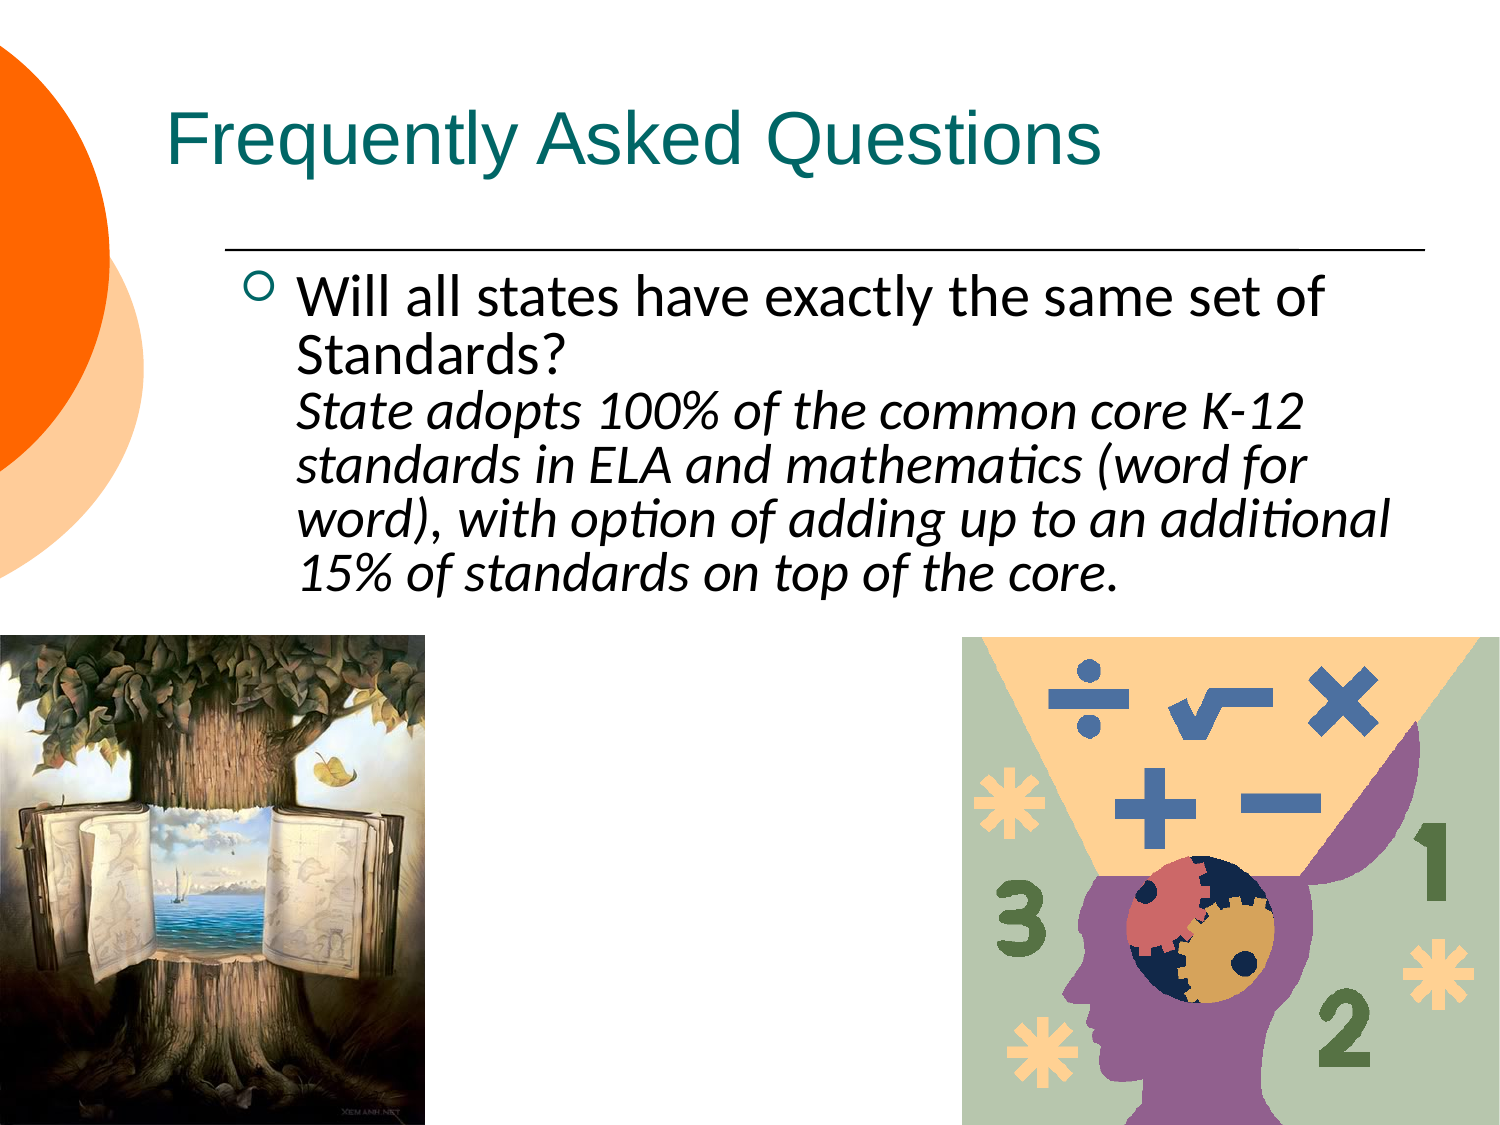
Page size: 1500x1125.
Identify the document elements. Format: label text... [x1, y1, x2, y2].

picture [962, 637, 1500, 1125]
list Will all states have exactly the same set of Standards? State adopts 100% of the common core K-12 standards in ELA and mathematics (word for word), with option of adding up to an additional 15% of standards on top of the core. [224, 262, 1426, 638]
title Frequently Asked Questions [149, 0, 1426, 188]
picture [0, 635, 426, 1125]
